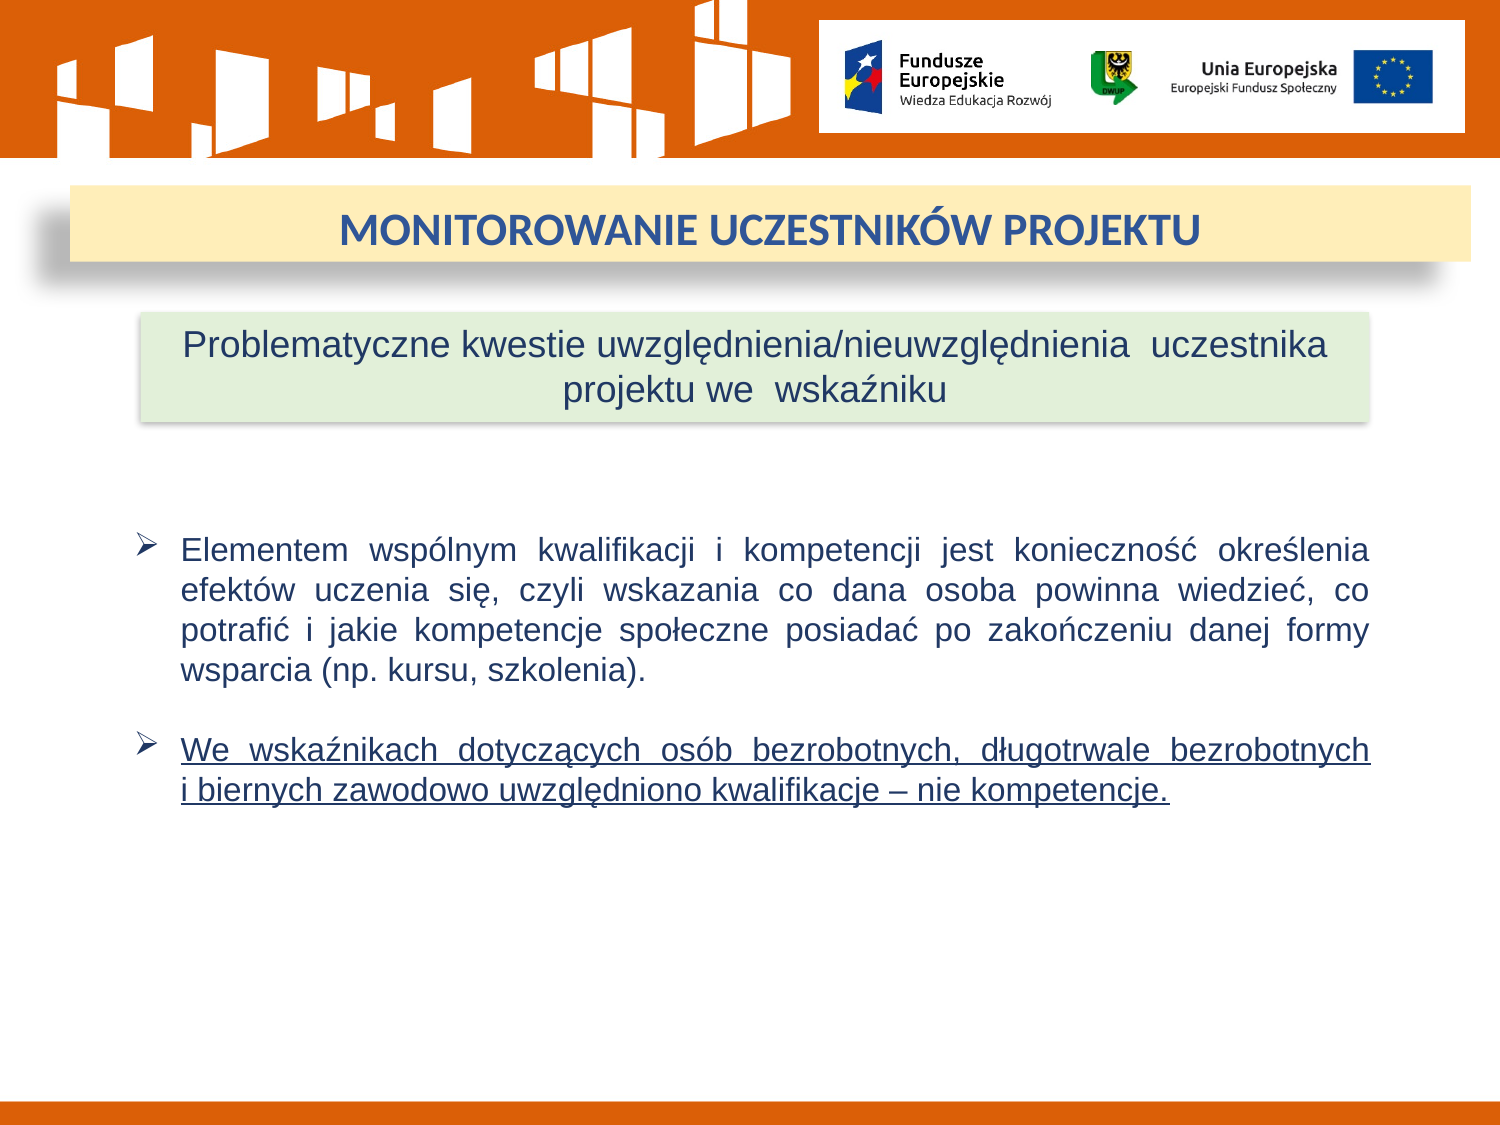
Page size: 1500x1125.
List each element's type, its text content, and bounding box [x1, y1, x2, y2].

text_box MONITOROWANIE UCZESTNIKÓW PROJEKTU [70, 185, 1471, 262]
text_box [826, 21, 1450, 133]
text_box [819, 20, 1465, 133]
picture [0, 0, 1500, 1125]
text_box Problematyczne kwestie uwzględnienia/nieuwzględnienia uczestnika projektu we wskaźniku [140, 312, 1370, 423]
text_box Elementem wspólnym kwalifikacji i kompetencji jest konieczność określenia efektów uczenia się, czyli wskazania co dana osoba powinna wiedzieć, co potrafić i jakie kompetencje społeczne posiadać po zakończeniu danej formy wsparcia (np. kursu, szkolenia). We wskaźnikach dotyczących osób bezrobotnych, długotrwale bezrobotnych i biernych zawodowo uwzględniono kwalifikacje – nie kompetencje. [118, 481, 1387, 912]
